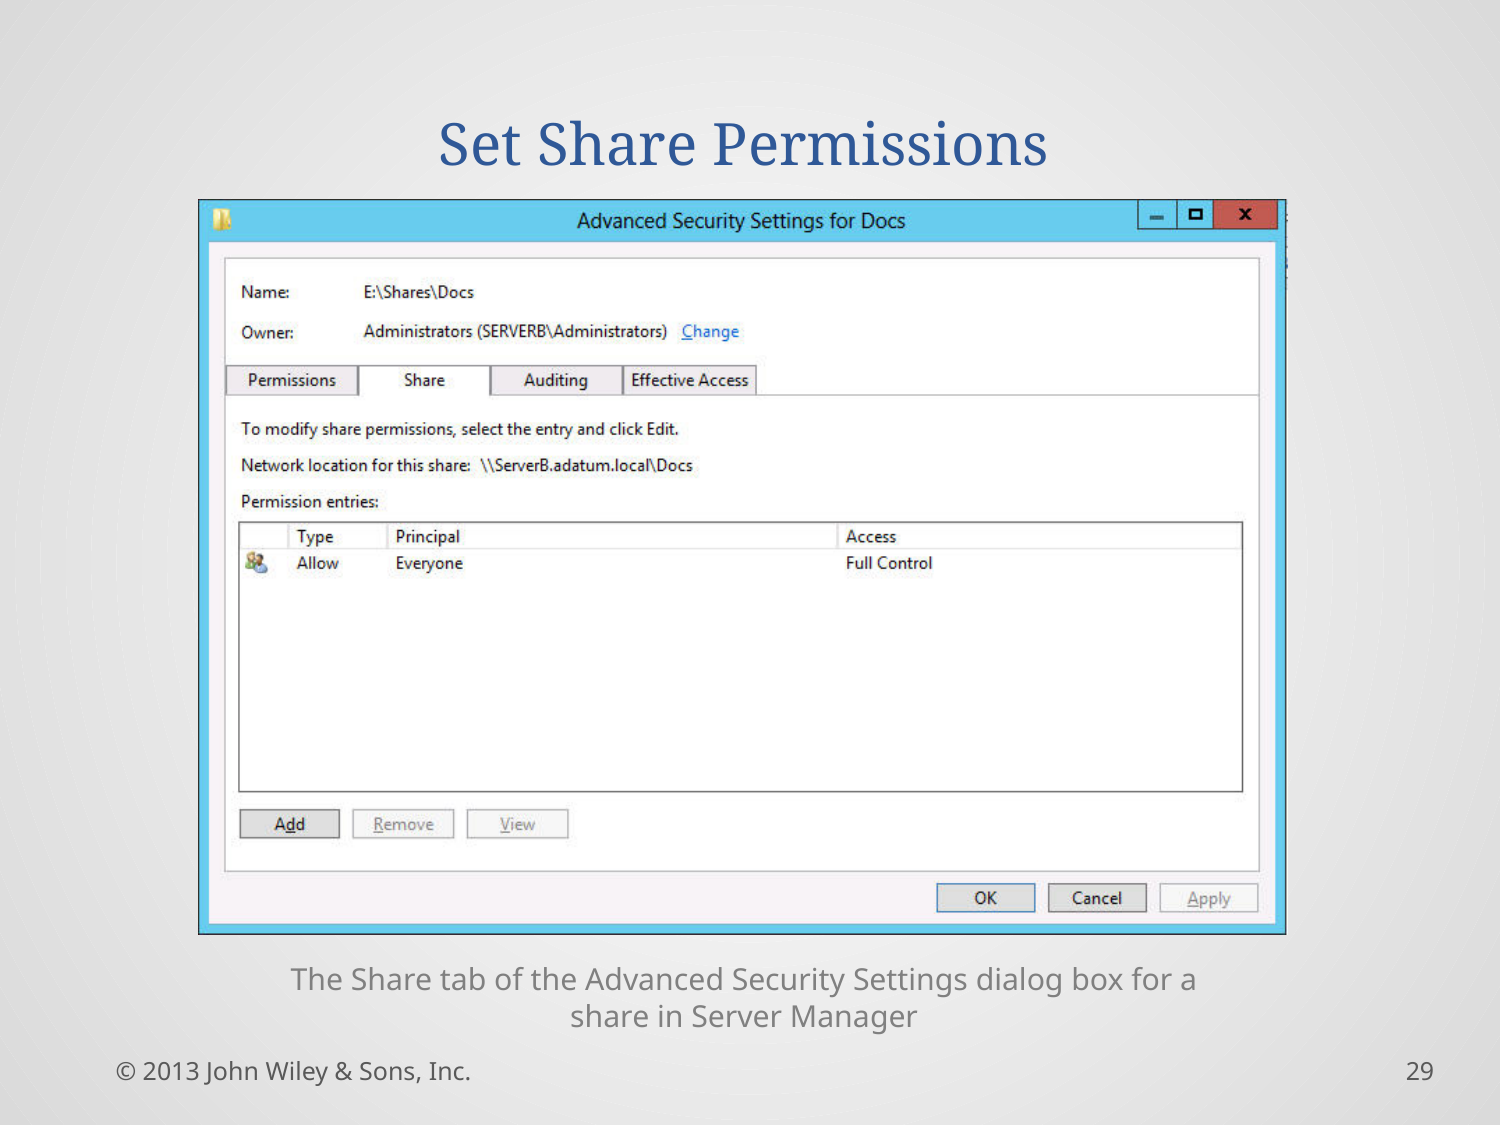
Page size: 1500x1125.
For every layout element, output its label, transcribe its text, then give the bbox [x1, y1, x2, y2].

footer © 2013 John Wiley & Sons, Inc. [108, 1042, 576, 1103]
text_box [197, 199, 1288, 988]
list The Share tab of the Advanced Security Settings dialog box for a share in Server Manager [275, 997, 1213, 1041]
title Set Share Permissions [275, 37, 1213, 185]
slide_number 29 [1401, 1042, 1494, 1103]
